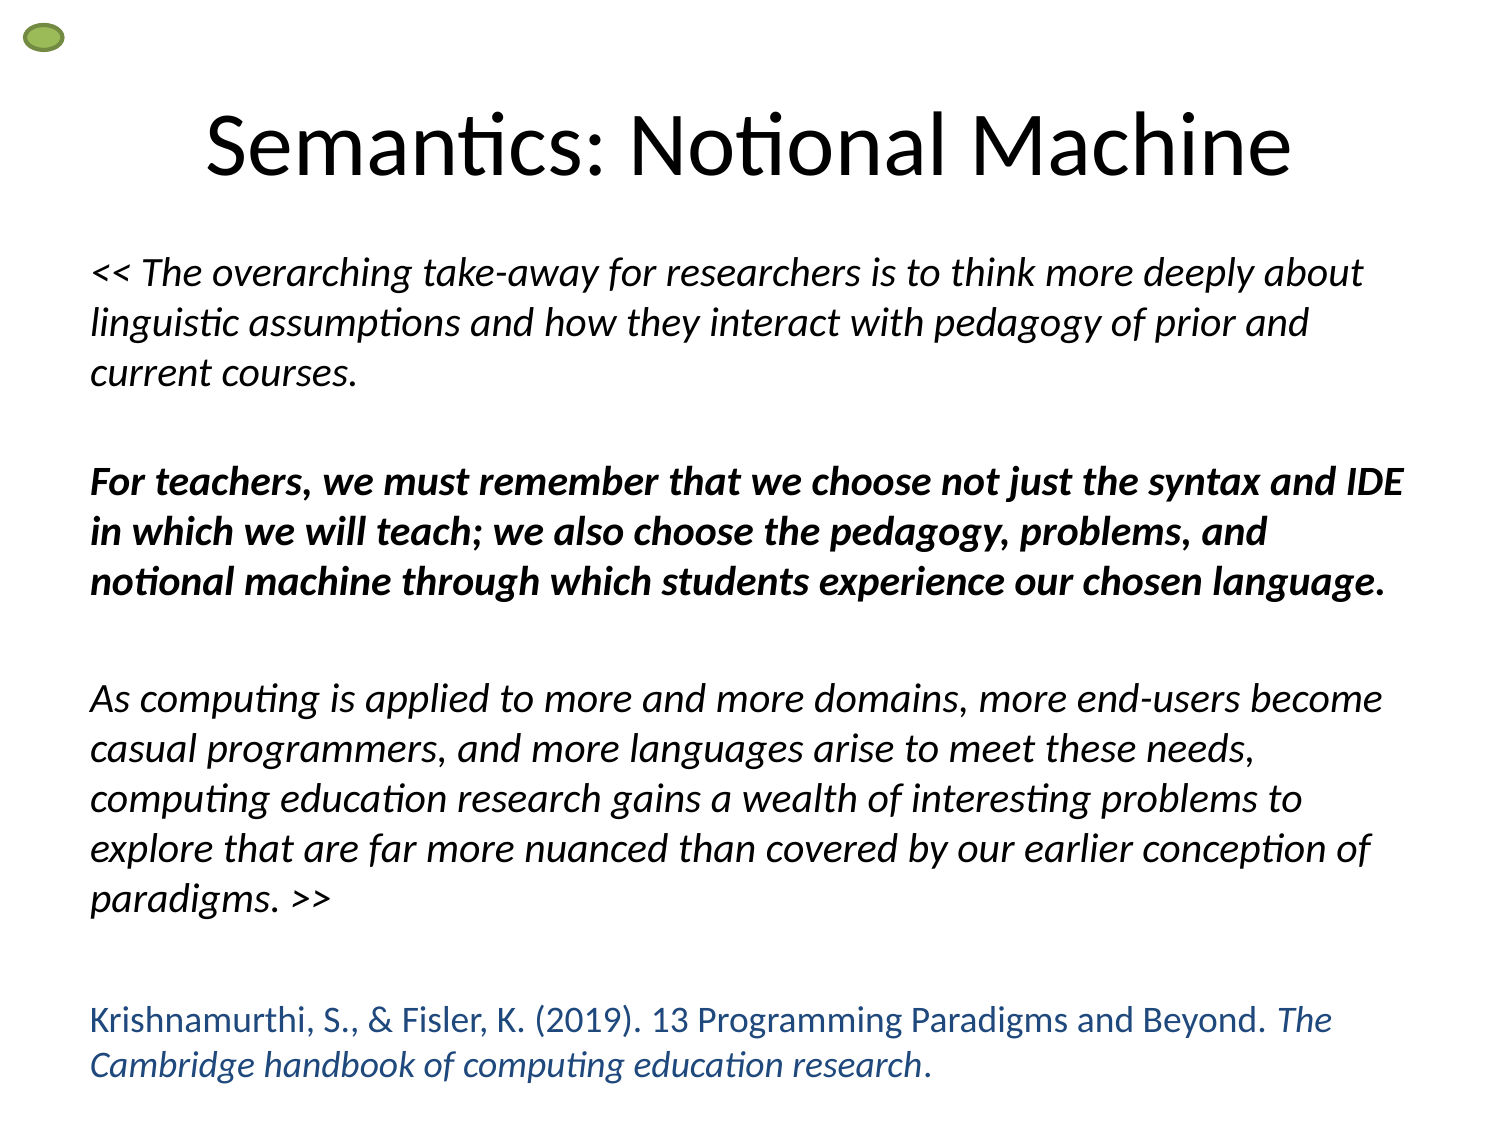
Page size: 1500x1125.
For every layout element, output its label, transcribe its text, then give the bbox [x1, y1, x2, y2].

text_box Krishnamurthi, S., & Fisler, K. (2019). 13 Programming Paradigms and Beyond. The Cambridge handbook of computing education research. [75, 987, 1375, 1093]
list << The overarching take-away for researchers is to think more deeply about linguistic assumptions and how they interact with pedagogy of prior and current courses. For teachers, we must remember that we choose not just the syntax and IDE in which we will teach; we also choose the pedagogy, problems, and notional machine through which students experience our chosen language. As computing is applied to more and more domains, more end-users become casual programmers, and more languages arise to meet these needs, computing education research gains a wealth of interesting problems to explore that are far more nuanced than covered by our earlier conception of paradigms. >> [75, 237, 1425, 980]
title Semantics: Notional Machine [75, 45, 1425, 233]
text_box [22, 22, 65, 53]
